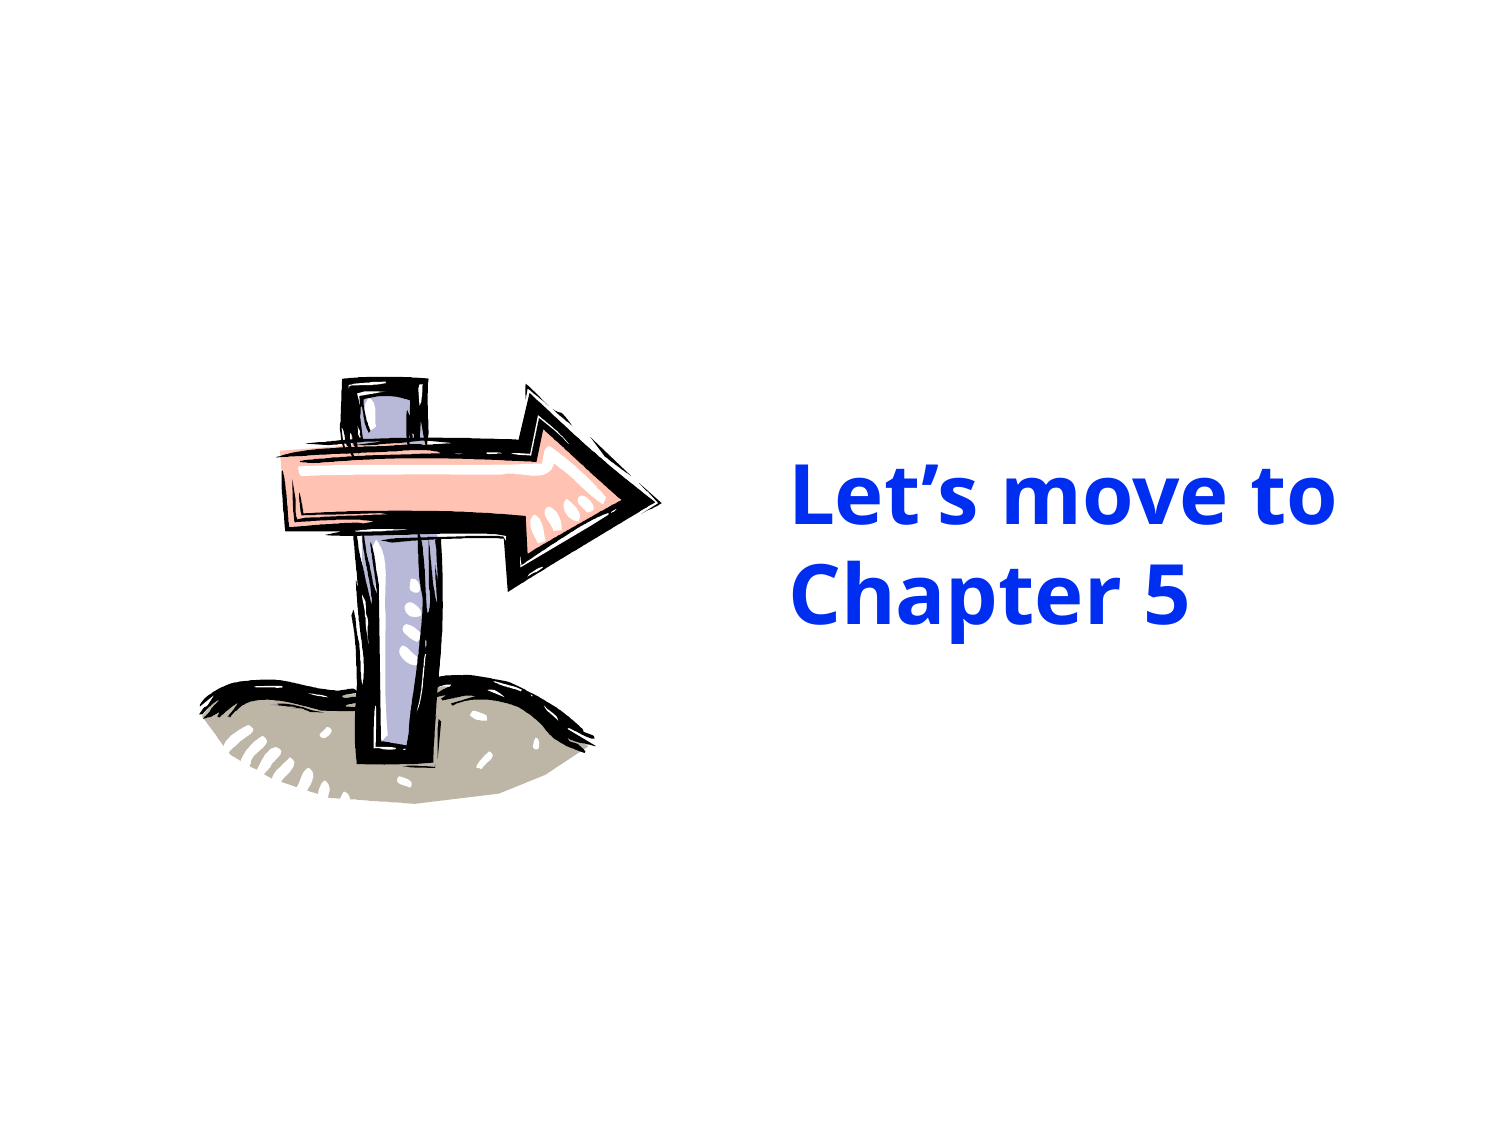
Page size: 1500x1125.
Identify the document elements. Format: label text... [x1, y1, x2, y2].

picture [198, 374, 669, 811]
text_box Let’s move to Chapter 5 [773, 433, 1442, 649]
